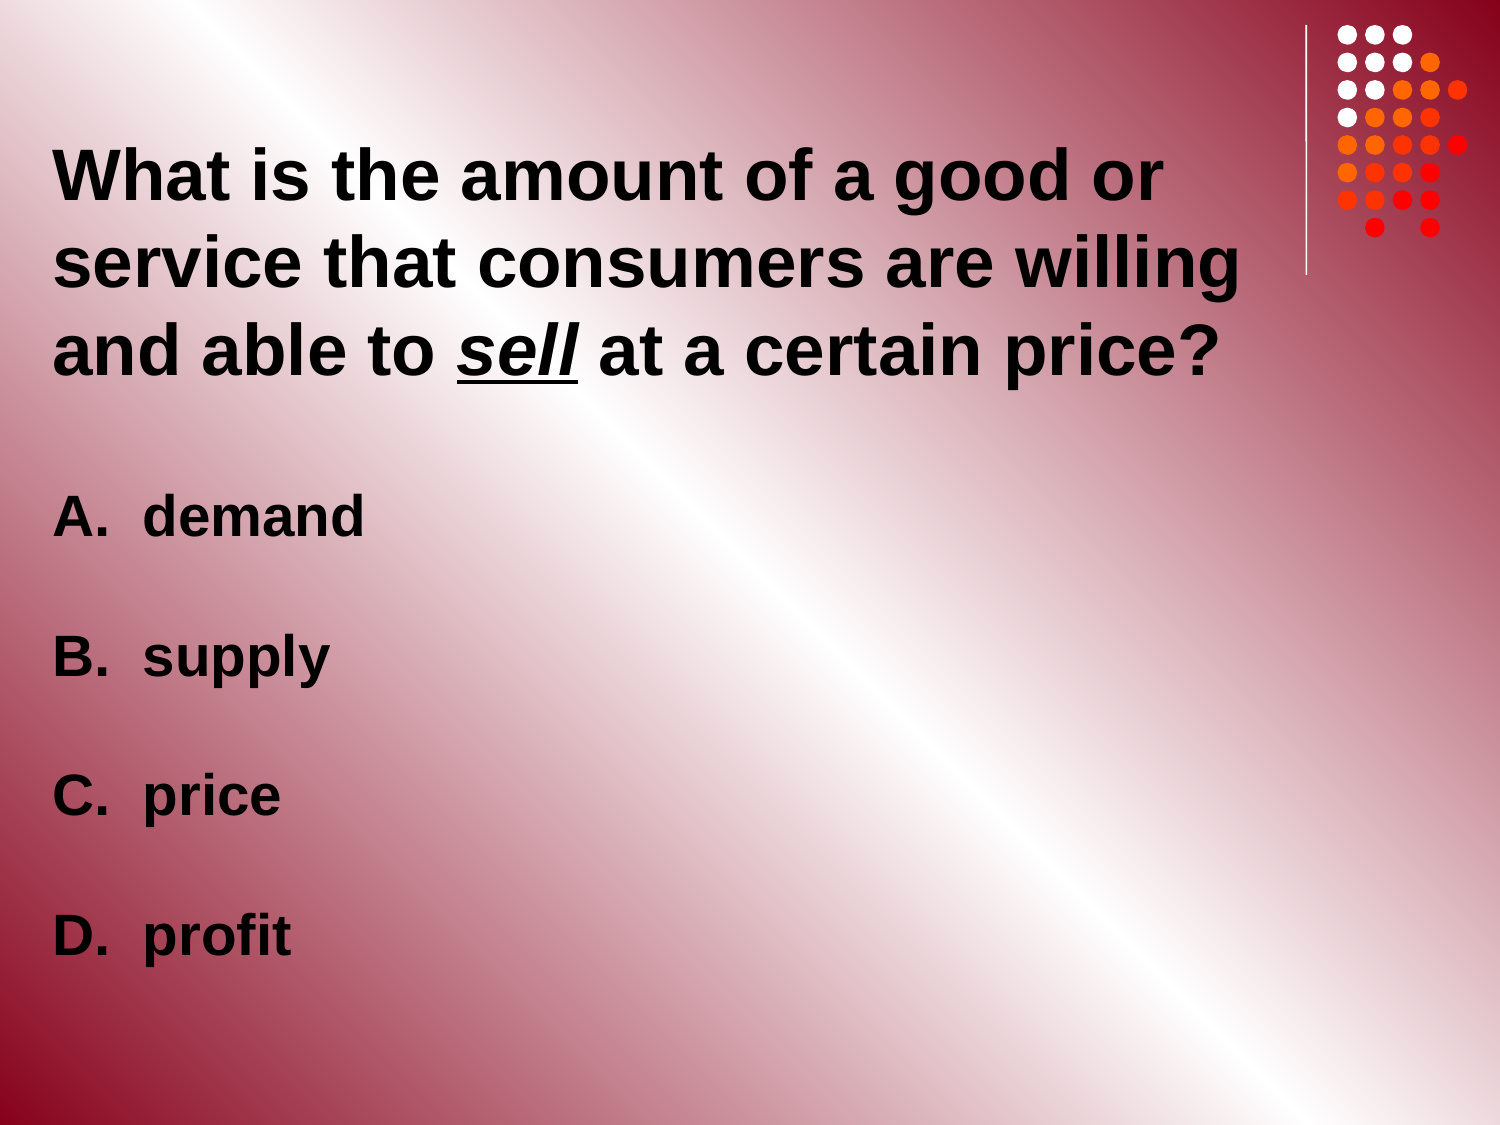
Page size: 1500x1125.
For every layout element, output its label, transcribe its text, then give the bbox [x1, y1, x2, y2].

text_box What is the amount of a good or service that consumers are willing and able to sell at a certain price? A. demand B. supply C. price D. profit [37, 937, 1313, 1125]
